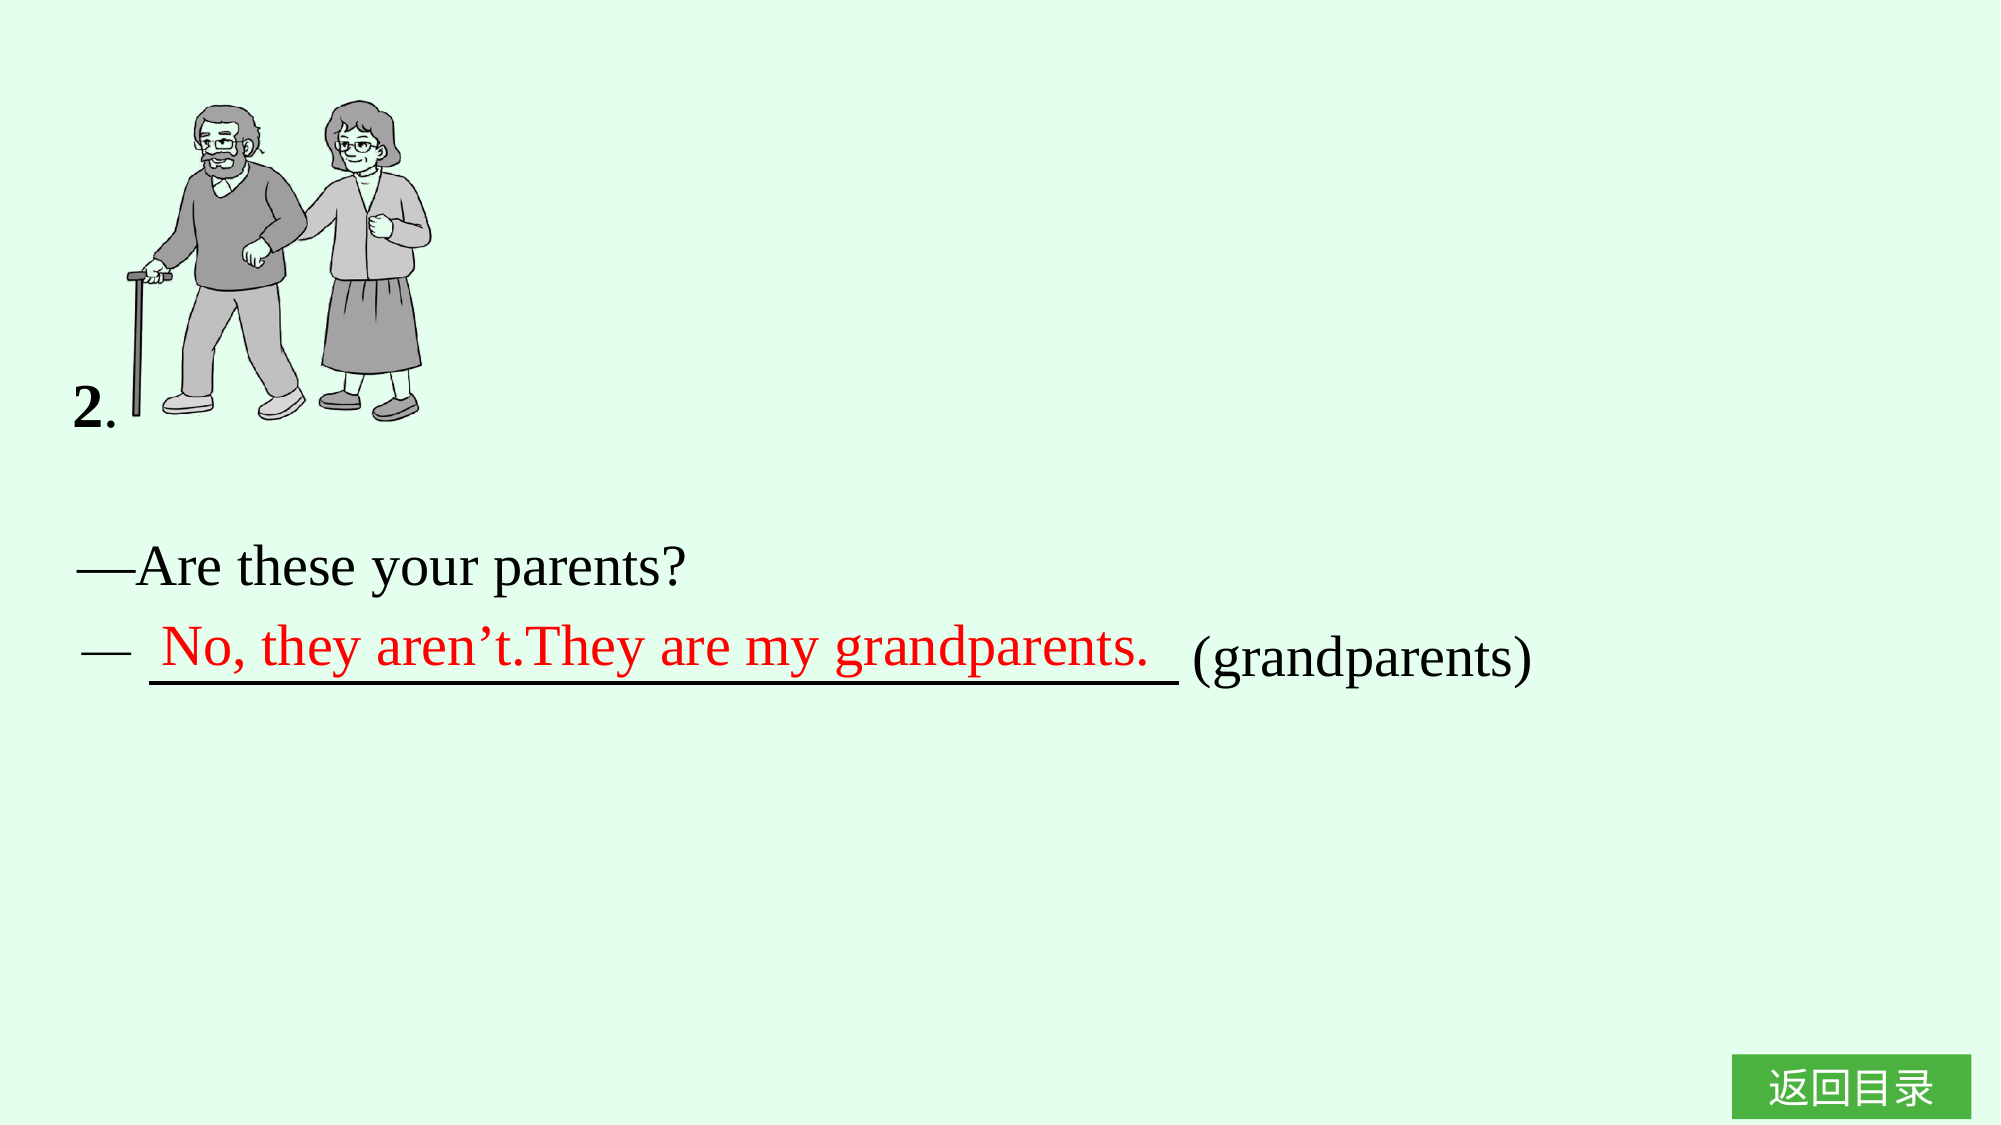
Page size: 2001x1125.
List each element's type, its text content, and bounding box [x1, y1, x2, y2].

text_box No, they aren’t.They are my grandparents. [146, 585, 1166, 684]
text_box —Are these your parents? — (grandparents) [62, 499, 1938, 696]
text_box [72, 64, 1928, 471]
